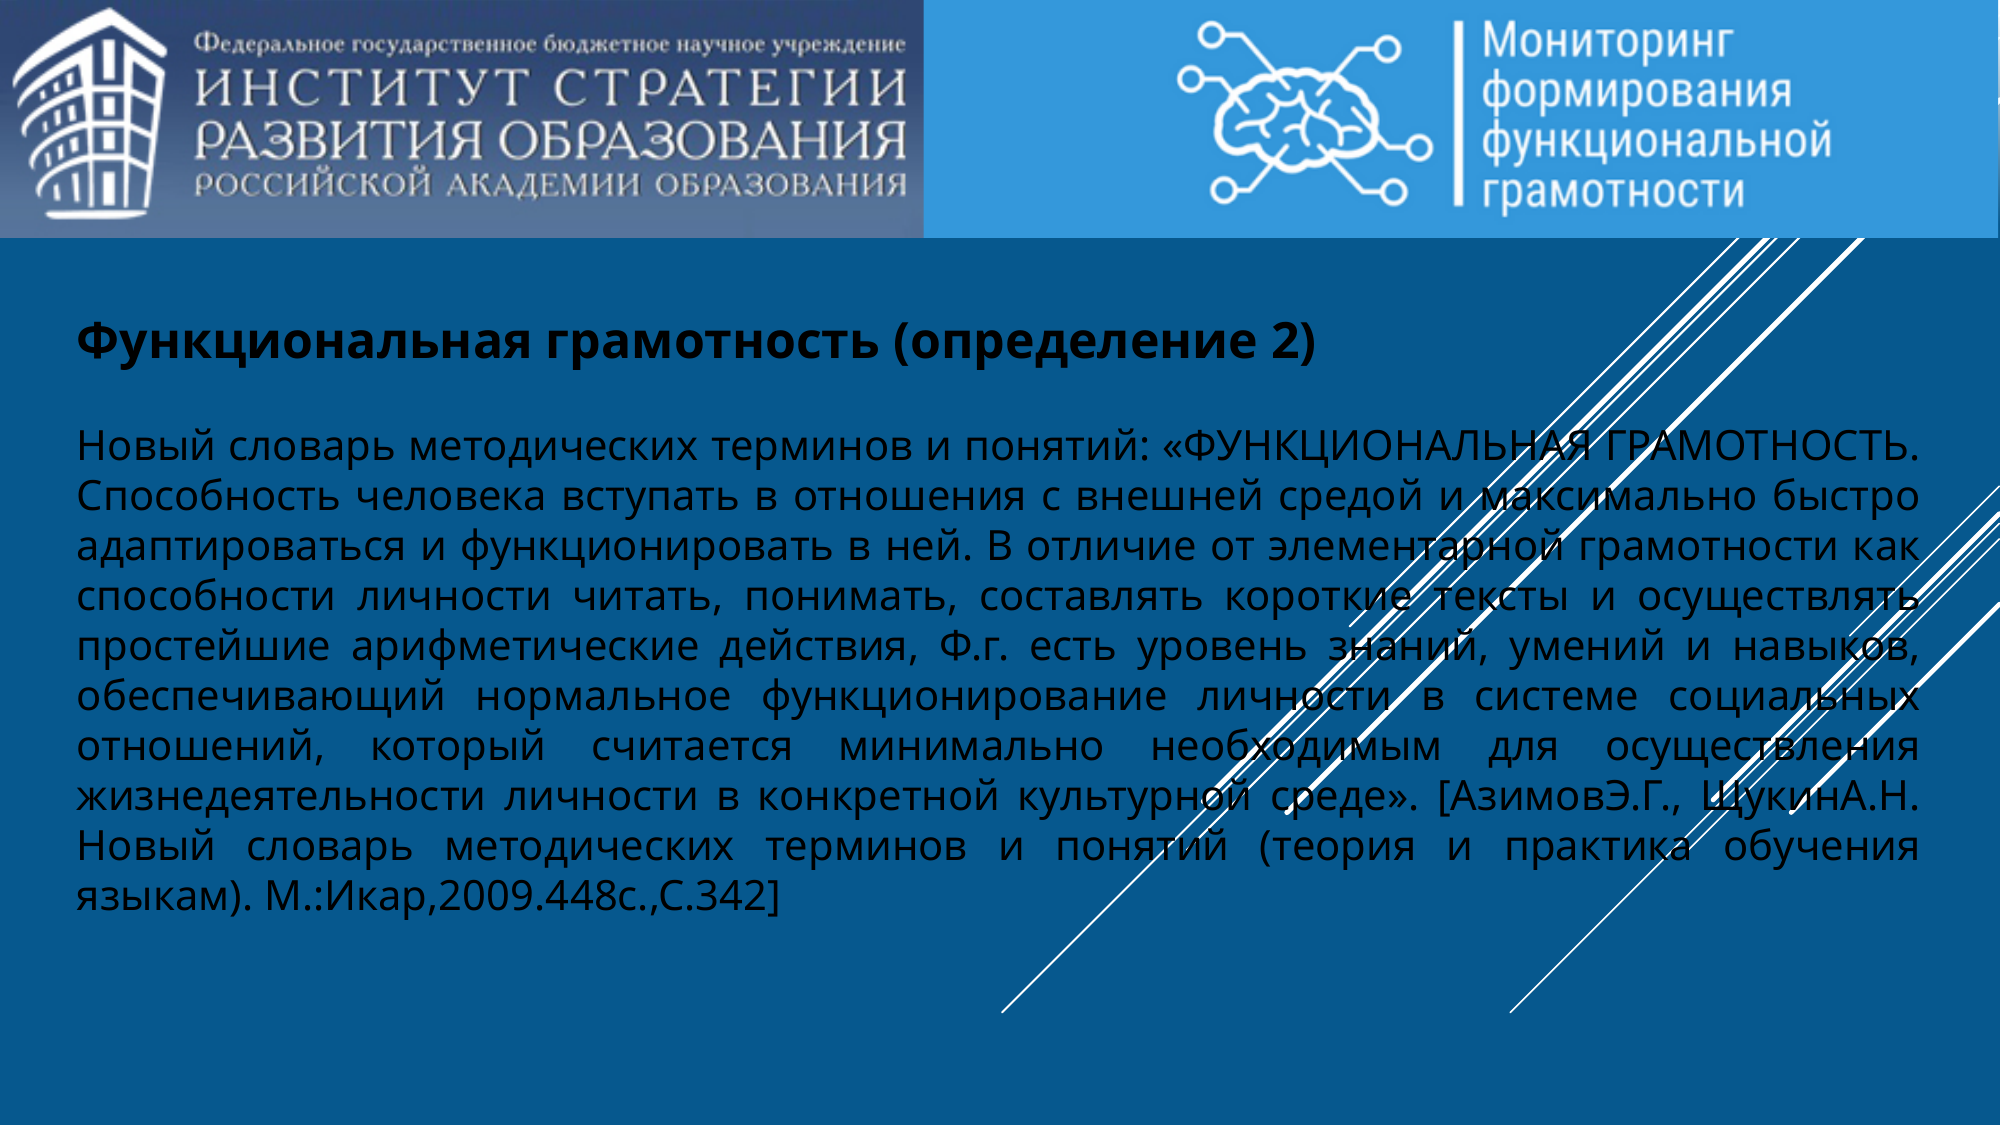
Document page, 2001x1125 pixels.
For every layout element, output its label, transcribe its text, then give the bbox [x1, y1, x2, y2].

picture [0, 0, 1999, 238]
text_box Функциональная грамотность (определение 2) Новый словарь методических терминов и понятий: «ФУНКЦИОНАЛЬНАЯ ГРАМОТНОСТЬ. Способность человека вступать в отношения с внешней средой и максимально быстро адаптироваться и функционировать в ней. В отличие от элементарной грамотности как способности личности читать, понимать, составлять короткие тексты и осуществлять простейшие арифметические действия, Ф.г. есть уровень знаний, умений и навыков, обеспечивающий нормальное функционирование личности в системе социальных отношений, который считается минимально необходимым для осуществления жизнедеятельности личности в конкретной культурной среде». [АзимовЭ.Г., ЩукинА.Н. Новый словарь методических терминов и понятий (теория и практика обучения языкам). М.:Икар,2009.448с.,С.342] [62, 301, 1936, 927]
